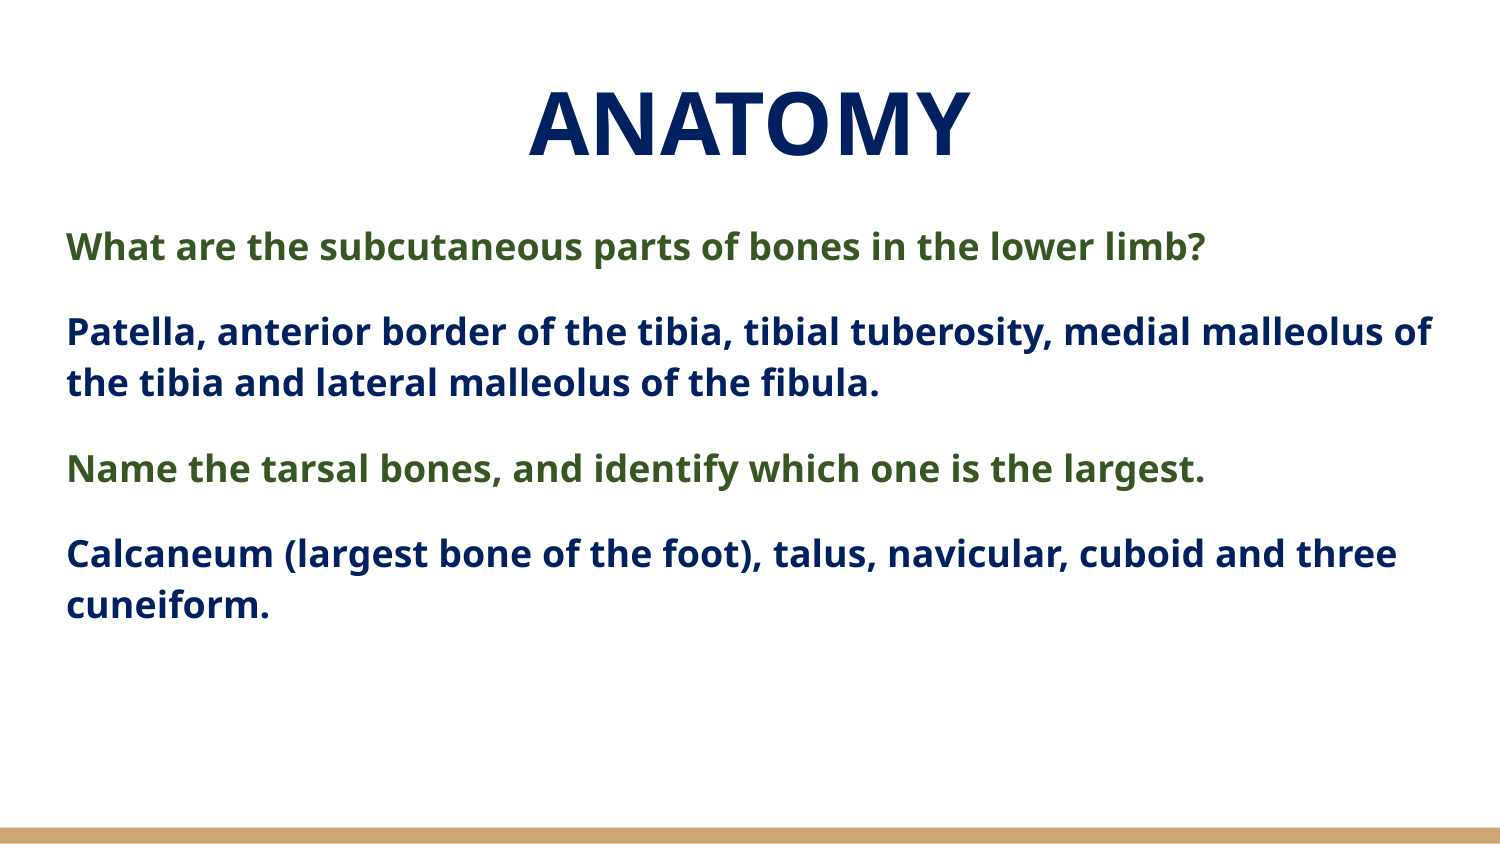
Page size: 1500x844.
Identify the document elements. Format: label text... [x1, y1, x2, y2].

list What are the subcutaneous parts of bones in the lower limb? Patella, anterior border of the tibia, tibial tuberosity, medial malleolus of the tibia and lateral malleolus of the fibula. Name the tarsal bones, and identify which one is the largest. Calcaneum (largest bone of the foot), talus, navicular, cuboid and three cuneiform. [51, 200, 1449, 814]
title ANATOMY [51, 51, 1449, 189]
